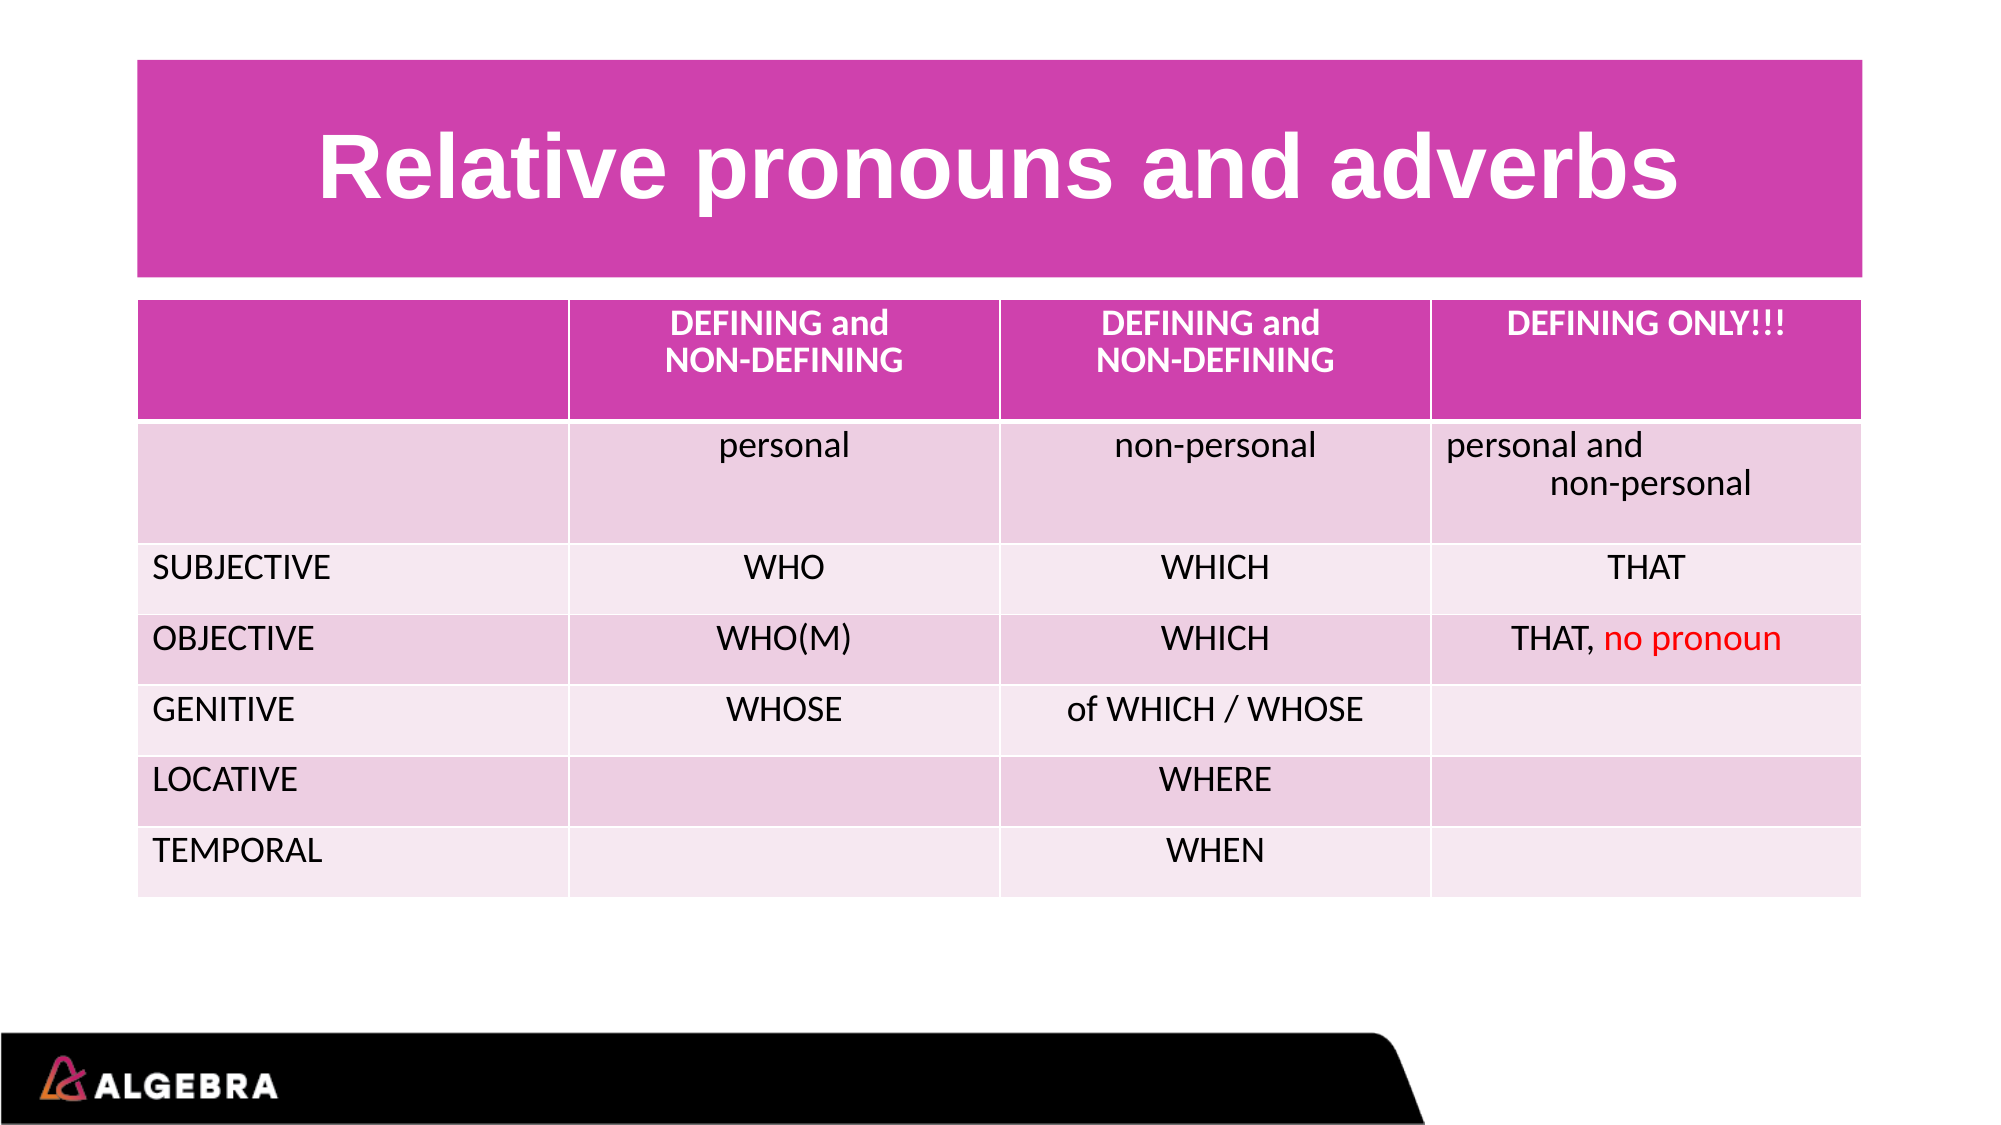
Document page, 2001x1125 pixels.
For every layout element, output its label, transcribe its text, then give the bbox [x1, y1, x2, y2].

table_header [138, 300, 568, 419]
table_cell WHICH [1001, 615, 1430, 684]
table_cell [1432, 828, 1861, 897]
table_cell personal and non-personal [1432, 424, 1861, 543]
table_cell WHERE [1001, 757, 1430, 826]
table_cell [1432, 686, 1861, 755]
table_cell [570, 757, 999, 826]
table_cell WHO(M) [570, 615, 999, 684]
picture [0, 1032, 1425, 1125]
table_cell WHICH [1001, 545, 1430, 614]
table_cell of WHICH / WHOSE [1001, 686, 1430, 755]
table_header DEFINING and NON-DEFINING [1001, 300, 1430, 419]
table_cell non-personal [1001, 424, 1430, 543]
table_cell [570, 828, 999, 897]
table_cell WHO [570, 545, 999, 614]
table_cell THAT [1432, 545, 1861, 614]
table_header DEFINING and NON-DEFINING [570, 300, 999, 419]
table_cell GENITIVE [138, 686, 568, 755]
table_header DEFINING ONLY!!! [1432, 300, 1861, 419]
table_cell THAT, no pronoun [1432, 615, 1861, 684]
table_cell [138, 424, 568, 543]
table_cell OBJECTIVE [138, 615, 568, 684]
title Relative pronouns and adverbs [137, 59, 1863, 278]
table_cell WHOSE [570, 686, 999, 755]
table_cell SUBJECTIVE [138, 545, 568, 614]
table_cell [1432, 757, 1861, 826]
table_cell LOCATIVE [138, 757, 568, 826]
table_cell personal [570, 424, 999, 543]
table_cell TEMPORAL [138, 828, 568, 897]
table_cell WHEN [1001, 828, 1430, 897]
